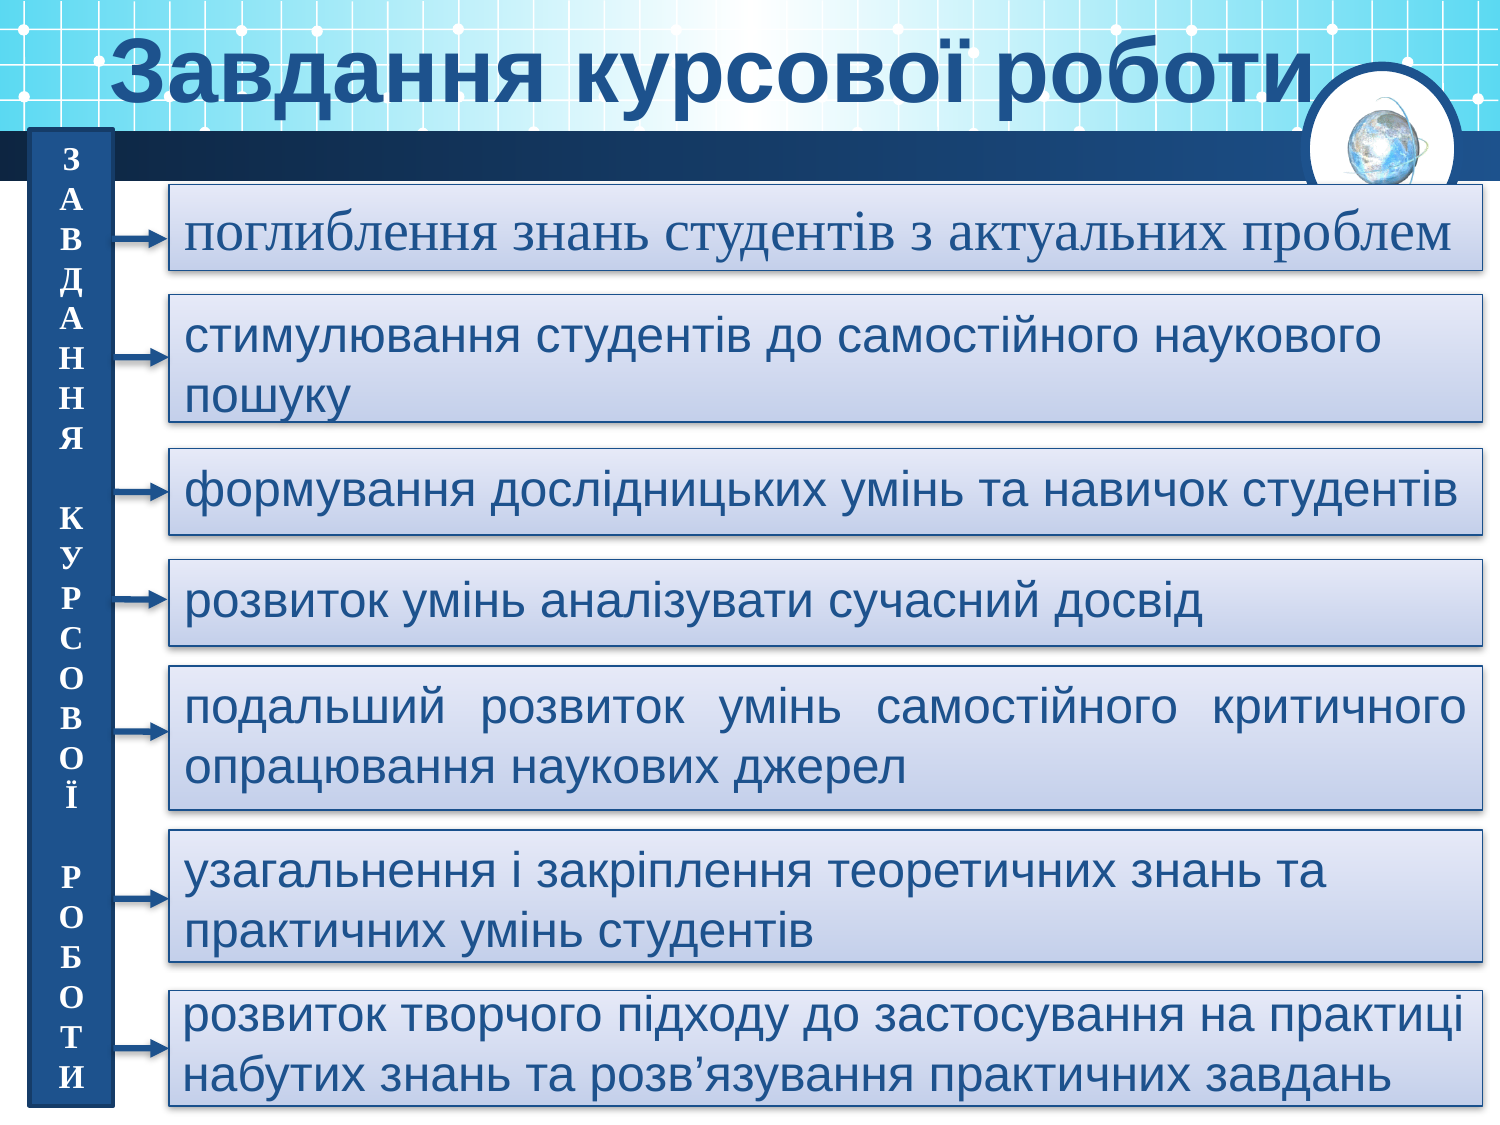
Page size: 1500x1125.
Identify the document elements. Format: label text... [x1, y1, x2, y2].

text_box Завдання курсової роботи [64, 3, 1365, 127]
picture [1313, 72, 1451, 129]
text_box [29, 129, 1483, 1107]
